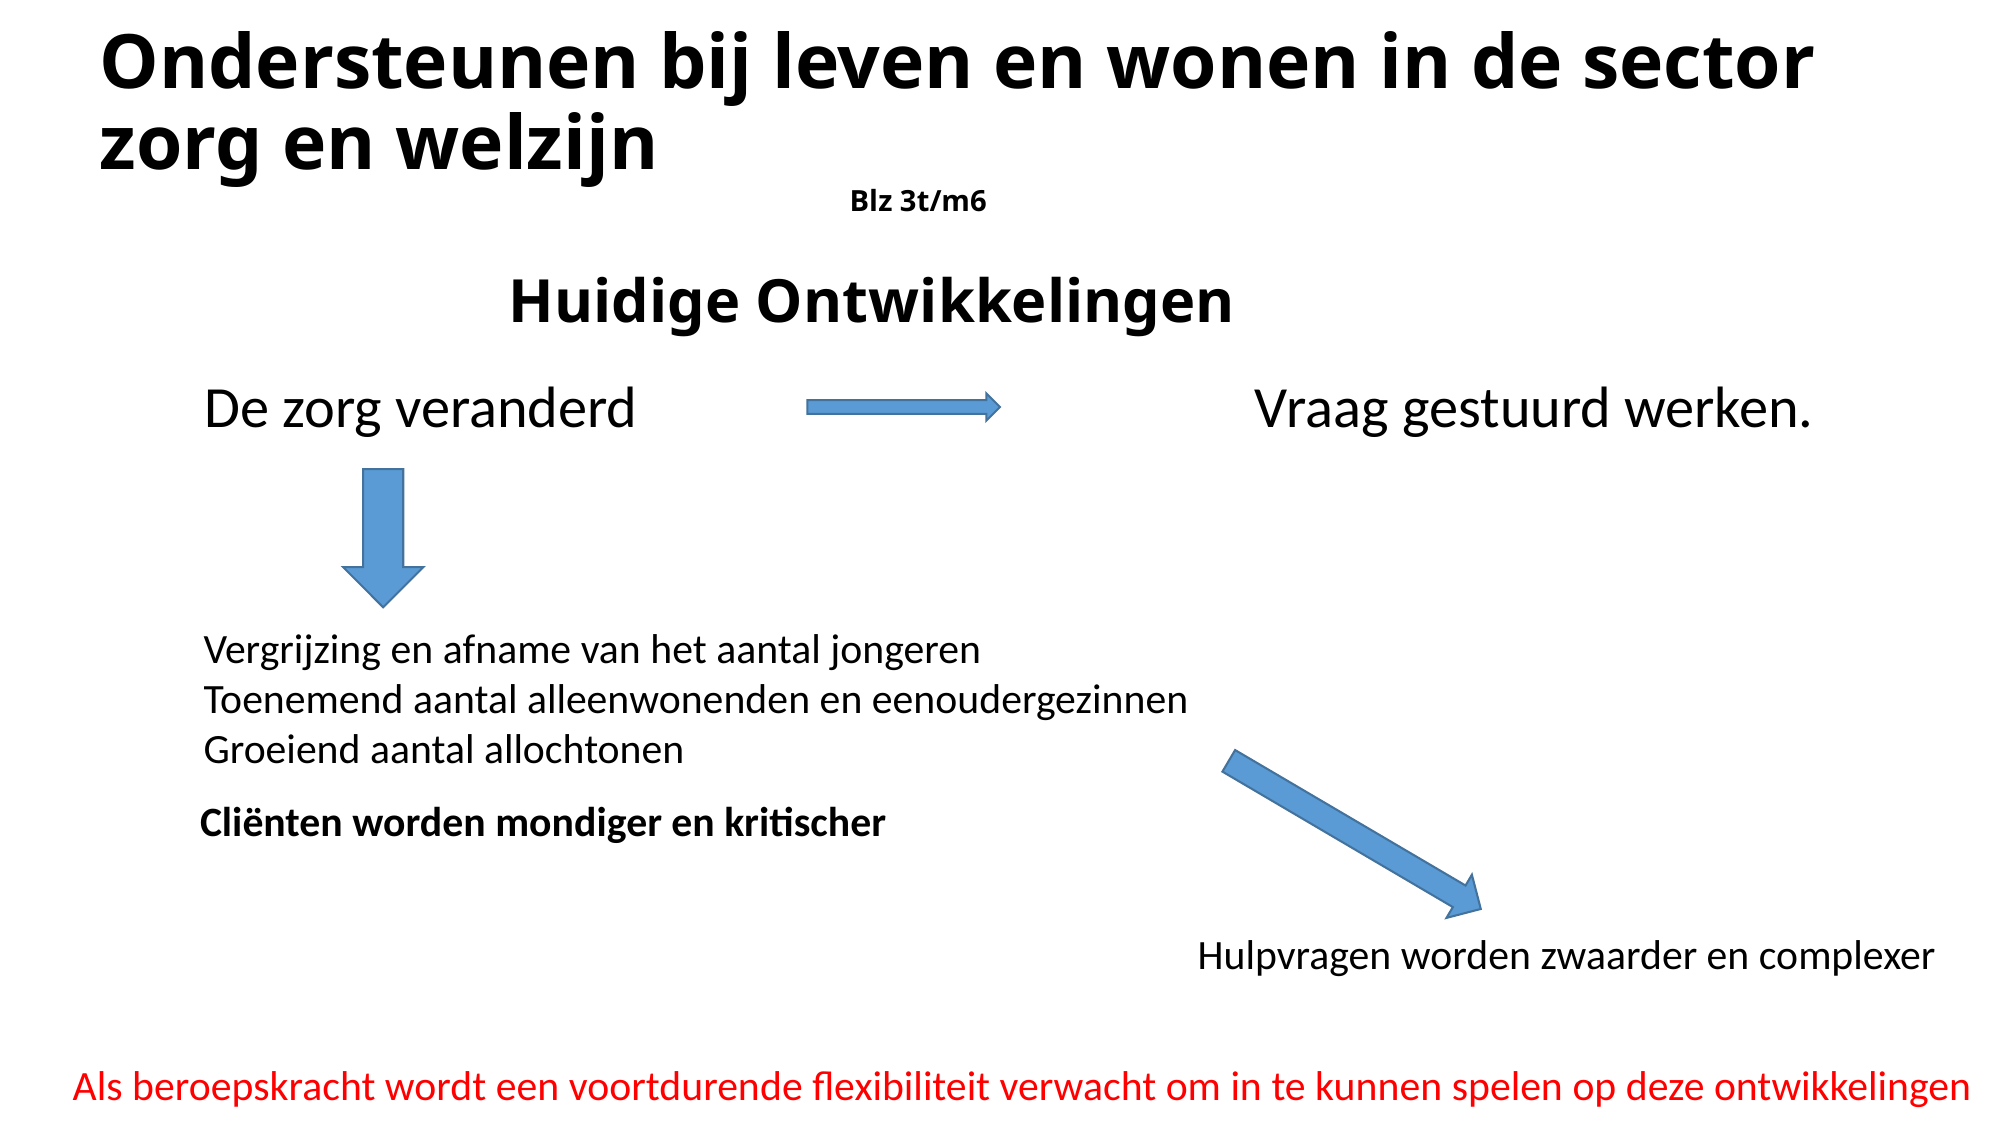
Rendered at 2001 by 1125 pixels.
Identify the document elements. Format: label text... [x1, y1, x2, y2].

text_box Ondersteunen bij leven en wonen in de sector zorg en welzijn Blz 3t/m6 [84, 11, 1950, 230]
title Huidige Ontwikkelingen [493, 262, 1314, 344]
text_box [340, 468, 426, 609]
list De zorg veranderd Vraag gestuurd werken. [190, 370, 1916, 490]
text_box Vergrijzing en afname van het aantal jongeren Toenemend aantal alleenwonenden en eenoudergezinnen Groeiend aantal allochtonen [188, 614, 1231, 779]
text_box [806, 390, 1002, 424]
text_box Cliënten worden mondiger en kritischer [185, 787, 904, 853]
text_box Hulpvragen worden zwaarder en complexer [1182, 920, 2000, 986]
text_box Als beroepskracht wordt een voortdurende flexibiliteit verwacht om in te kunnen spelen op deze ontwikkelingen [57, 1051, 2000, 1116]
text_box [1221, 748, 1483, 920]
